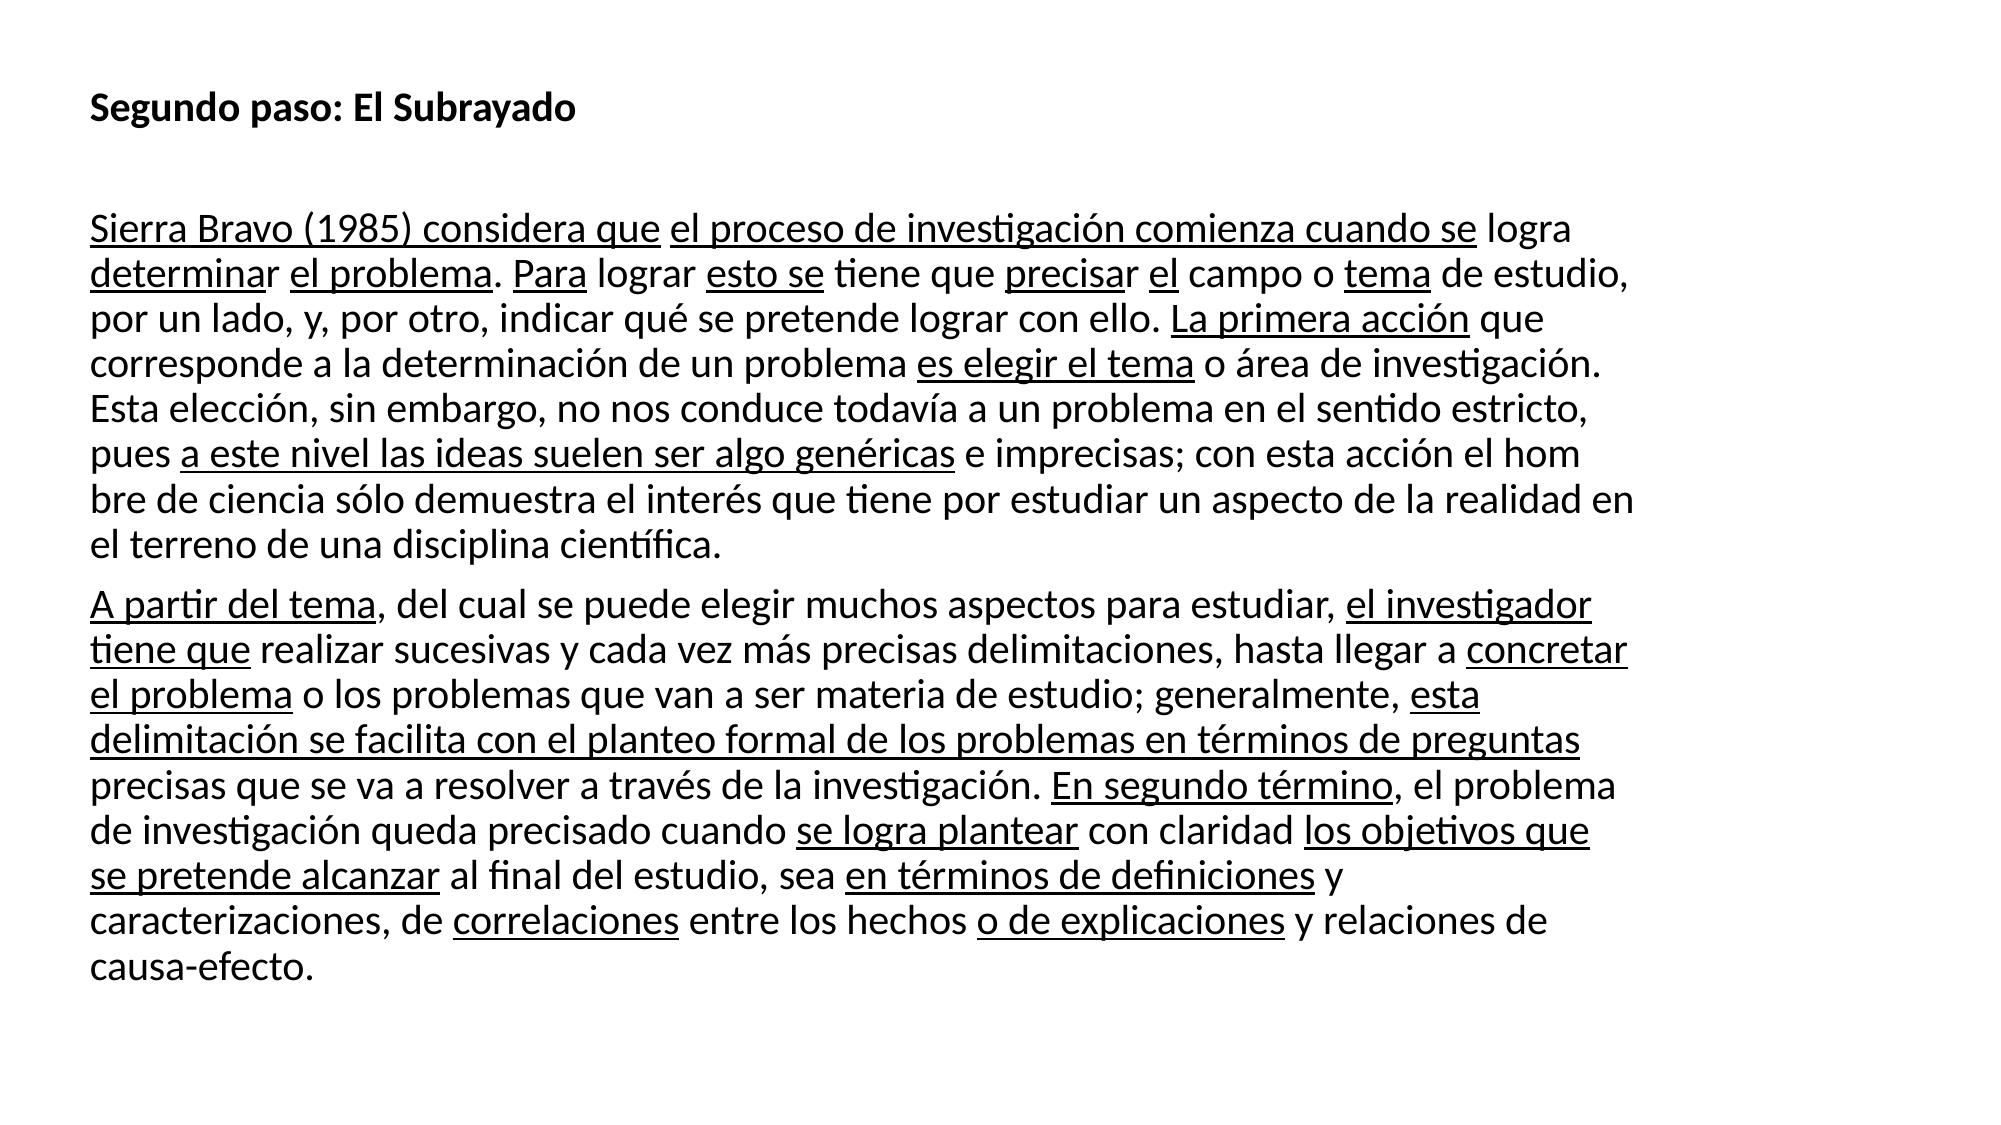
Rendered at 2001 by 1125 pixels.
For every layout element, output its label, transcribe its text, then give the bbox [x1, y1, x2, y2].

text_box Segundo paso: El Subrayado Sierra Bravo (1985) considera que el proceso de investigación co­mienza cuando se logra determinar el problema. Para lograr esto se tiene que precisar el campo o tema de estudio, por un lado, y, por otro, indicar qué se pretende lograr con ello. La primera acción que corresponde a la determinación de un problema es elegir el tema o área de investigación. Esta elección, sin embargo, no nos conduce todavía a un problema en el sentido estricto, pues a este nivel las ideas suelen ser algo genéricas e imprecisas; con esta acción el hom­bre de ciencia sólo demuestra el interés que tiene por estudiar un aspecto de la realidad en el terreno de una disciplina científica. A partir del tema, del cual se puede elegir muchos aspectos para estudiar, el investigador tiene que realizar sucesivas y cada vez más precisas delimitaciones, hasta llegar a concretar el problema o los problemas que van a ser materia de estudio; generalmente, esta delimitación se facilita con el planteo formal de los problemas en términos de preguntas precisas que se va a resolver a través de la investigación. En segundo término, el problema de investigación queda precisado cuando se logra plantear con claridad los objetivos que se pretende alcanzar al final del estudio, sea en términos de definicio­nes y caracterizaciones, de correlaciones entre los hechos o de expli­caciones y relaciones de causa-efecto. [74, 78, 1650, 1005]
